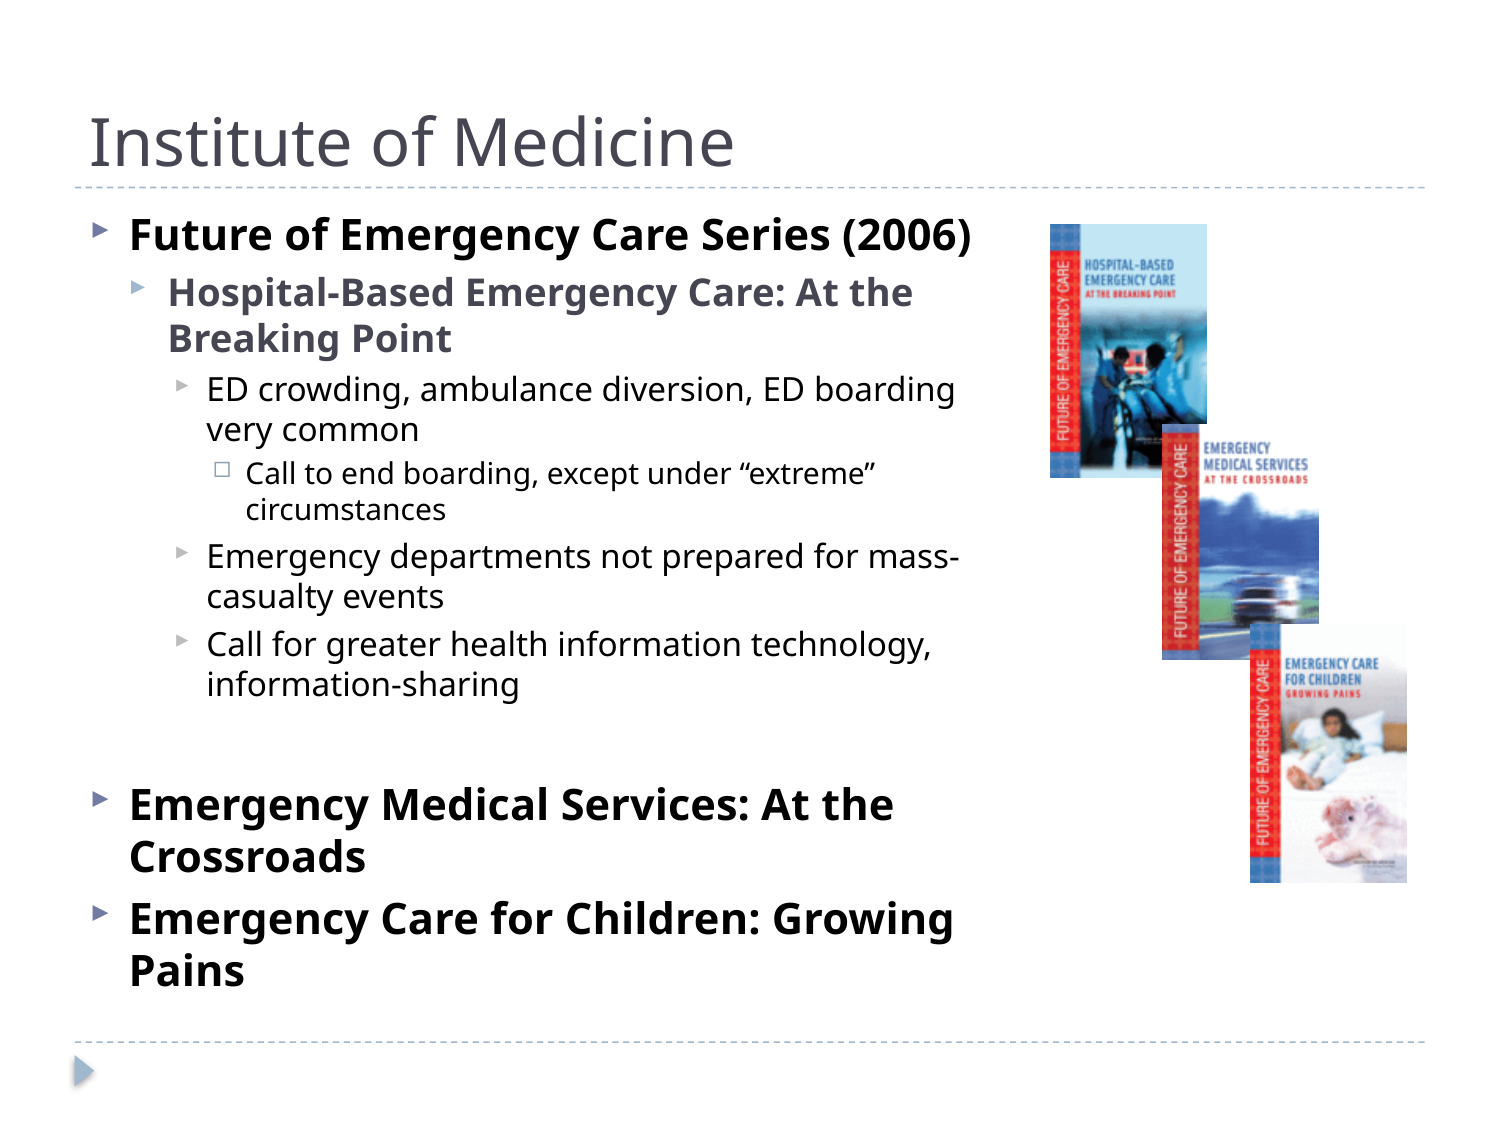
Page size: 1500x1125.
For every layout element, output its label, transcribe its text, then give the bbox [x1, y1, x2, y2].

list Future of Emergency Care Series (2006) Hospital-Based Emergency Care: At the Breaking Point ED crowding, ambulance diversion, ED boarding very common Call to end boarding, except under “extreme” circumstances Emergency departments not prepared for mass-casualty events Call for greater health information technology, information-sharing Emergency Medical Services: At the Crossroads Emergency Care for Children: Growing Pains [75, 200, 1038, 1010]
title Institute of Medicine [75, 24, 1425, 188]
picture [1049, 224, 1407, 883]
